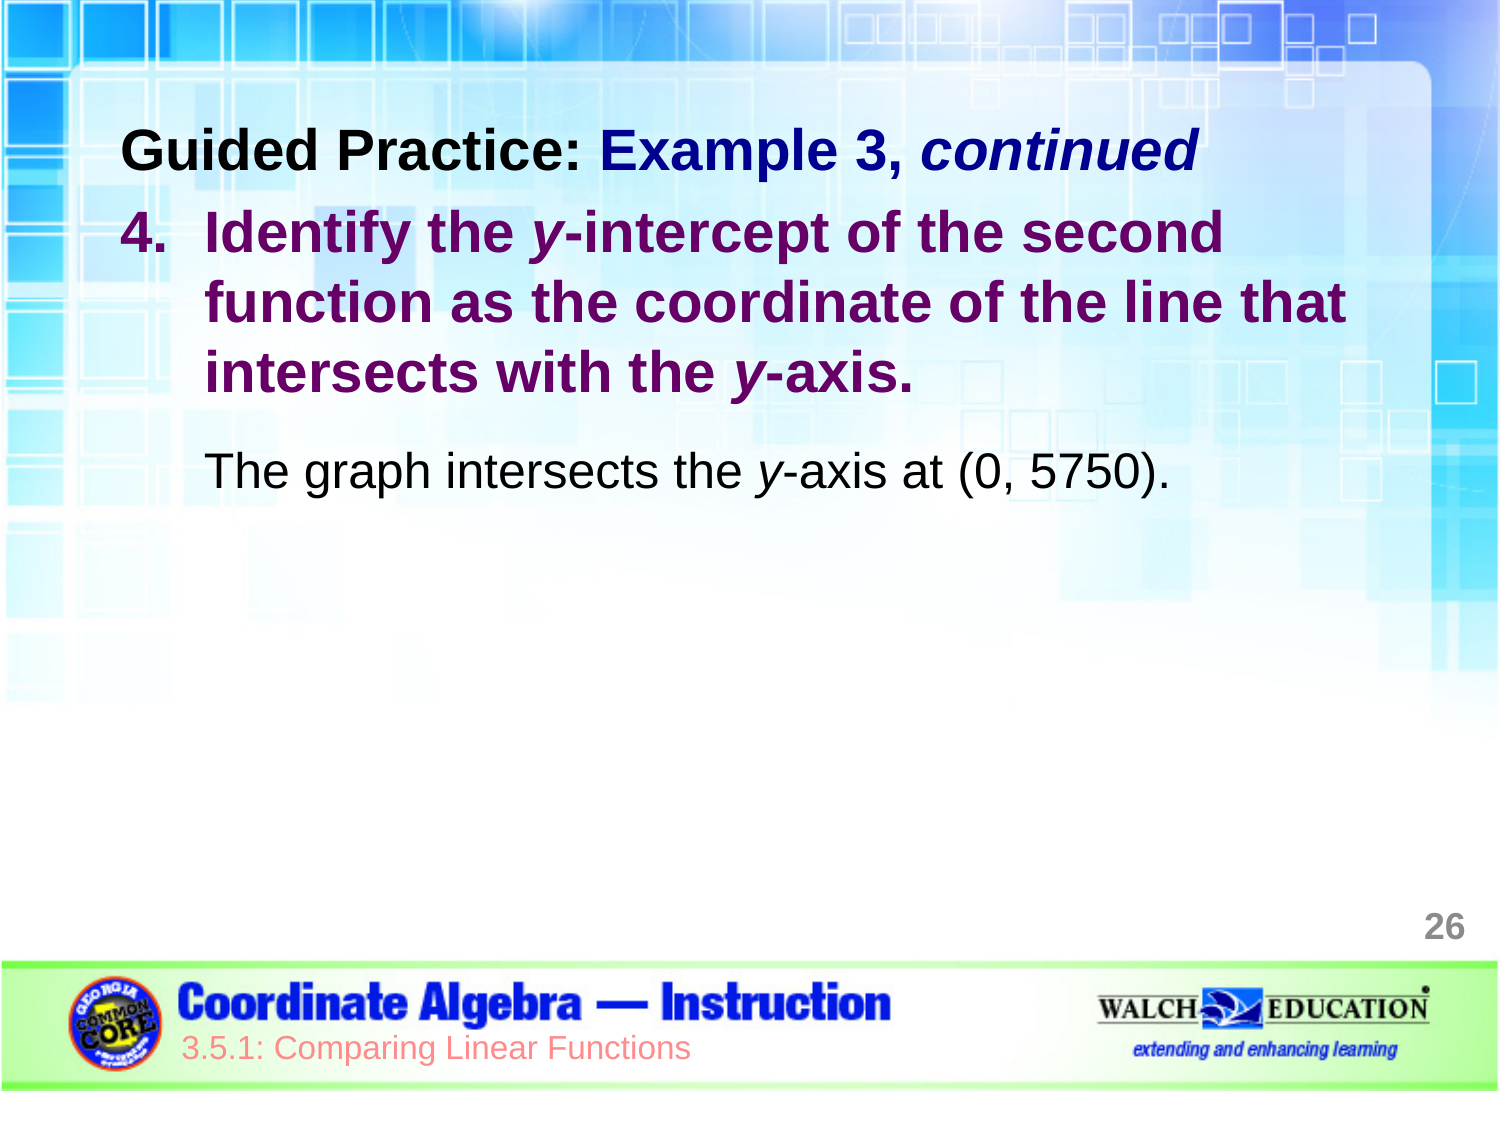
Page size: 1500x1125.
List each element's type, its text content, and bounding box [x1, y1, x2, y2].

footer 3.5.1: Comparing Linear Functions [166, 1024, 1080, 1069]
picture [1, 0, 1500, 1091]
slide_number 26 [1361, 901, 1481, 949]
subtitle Guided Practice: Example 3, continued Identify the y-intercept of the second function as the coordinate of the line that intersects with the y-axis. The graph intersects the y-axis at (0, 5750). [105, 105, 1409, 925]
